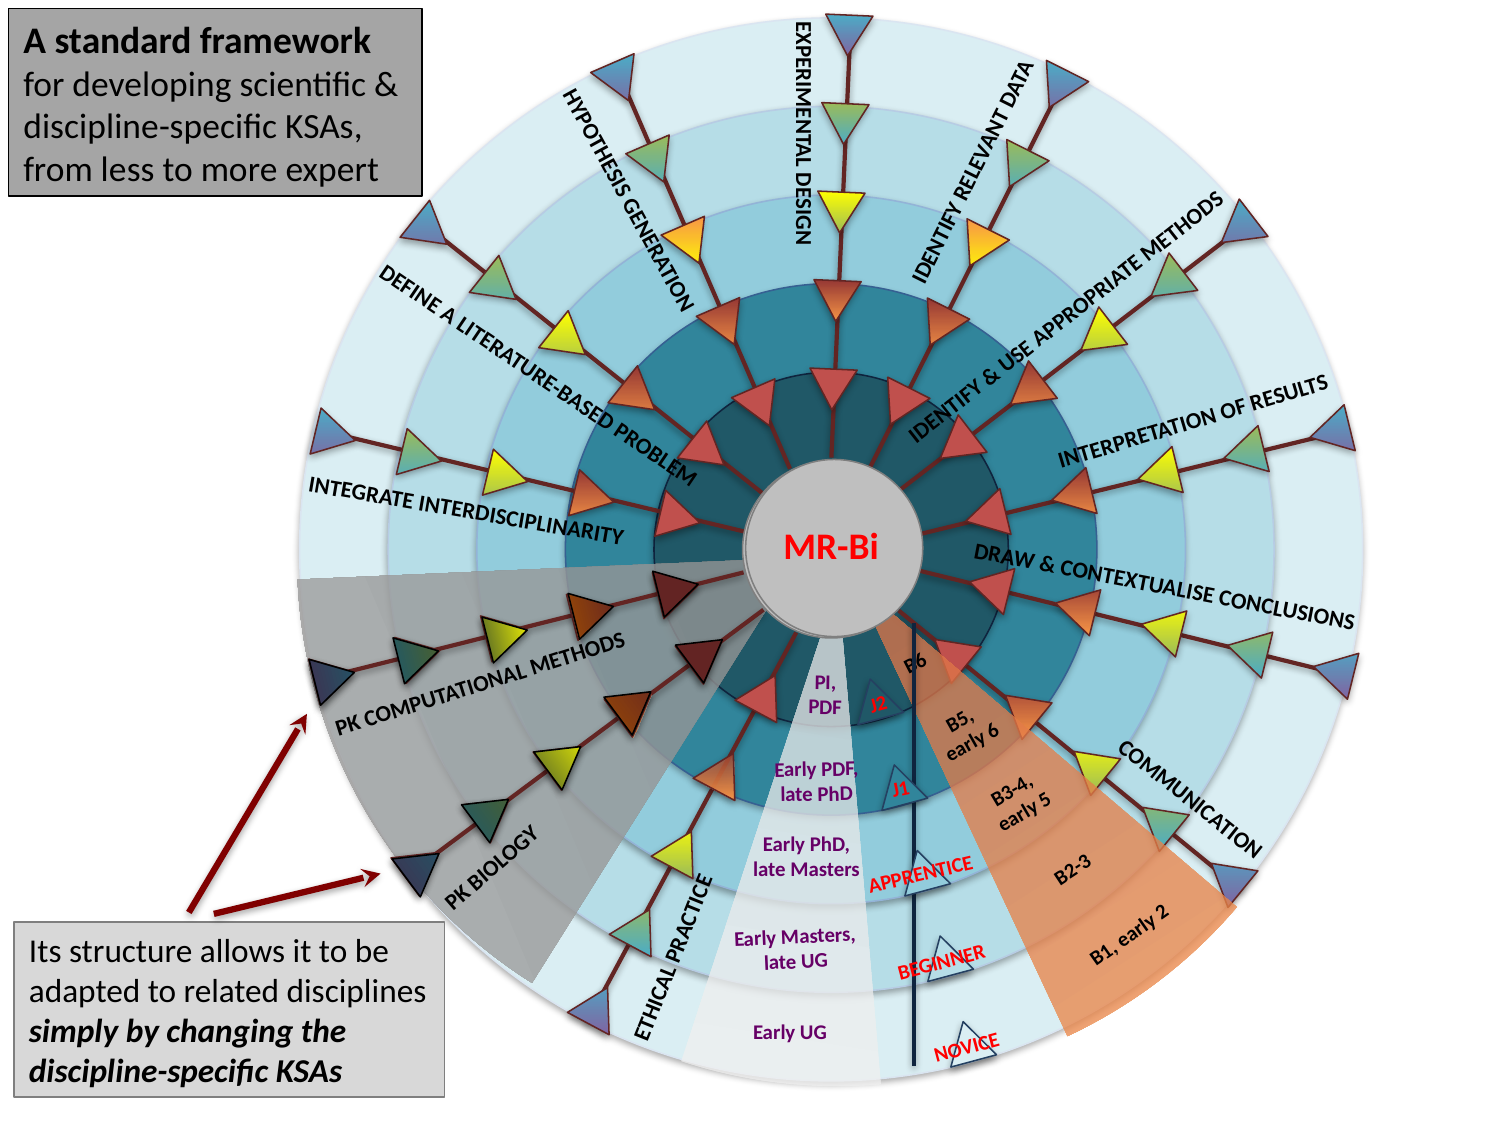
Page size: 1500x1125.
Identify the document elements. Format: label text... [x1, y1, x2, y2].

text_box Its structure allows it to be adapted to related disciplines simply by changing the discipline-specific KSAs [13, 922, 154, 1097]
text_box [188, 713, 308, 913]
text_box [847, 630, 997, 1068]
text_box A standard framework for developing scientific & discipline-specific KSAs, from less to more expert [8, 8, 154, 196]
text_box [745, 459, 924, 637]
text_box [160, 0, 1500, 1125]
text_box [213, 873, 381, 915]
